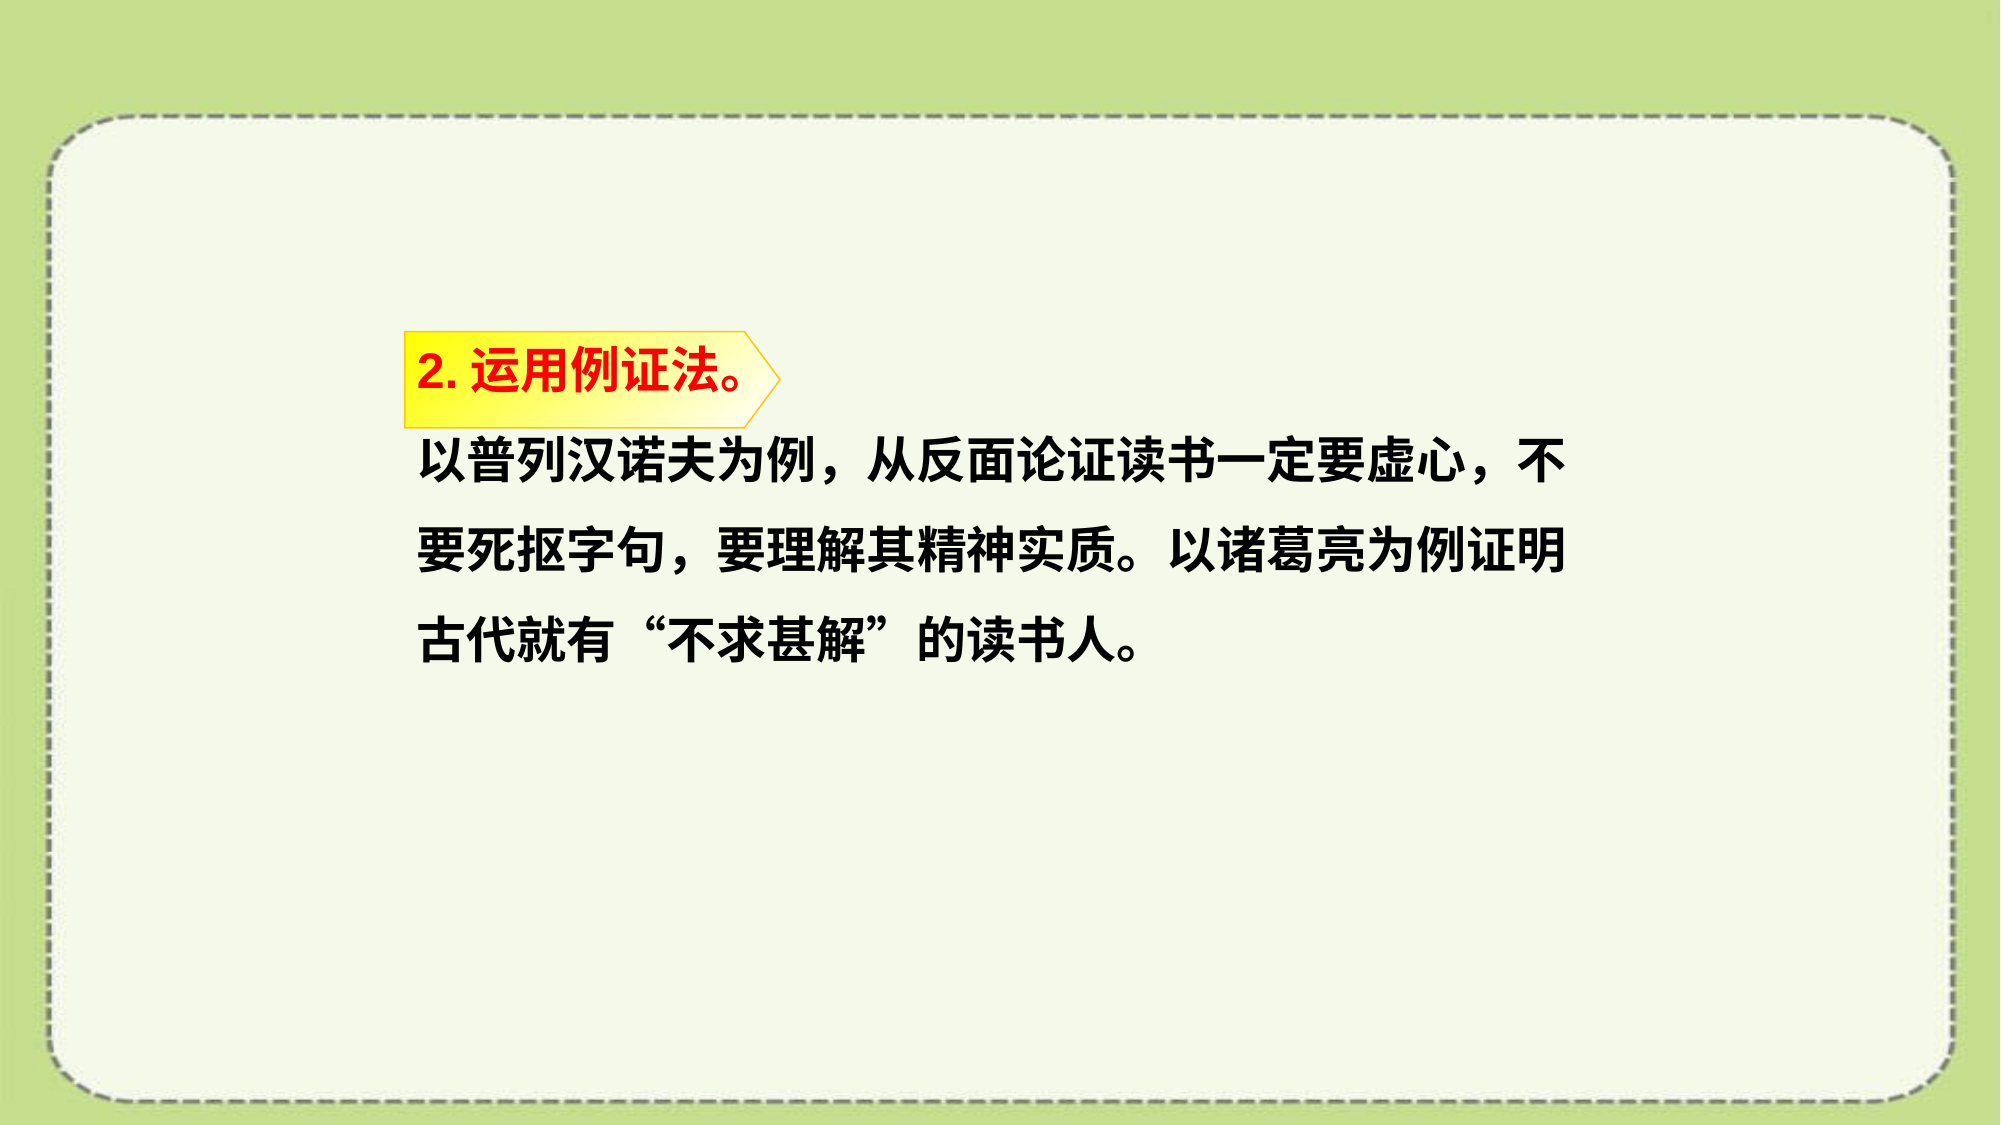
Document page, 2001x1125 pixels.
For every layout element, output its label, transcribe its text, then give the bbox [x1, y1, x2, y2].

picture [0, 0, 2001, 1125]
text_box 2.运用例证法。 以普列汉诺夫为例，从反面论证读书一定要虚心，不要死抠字句，要理解其精神实质。以诸葛亮为例证明古代就有“不求甚解”的读书人。 [402, 301, 1607, 676]
